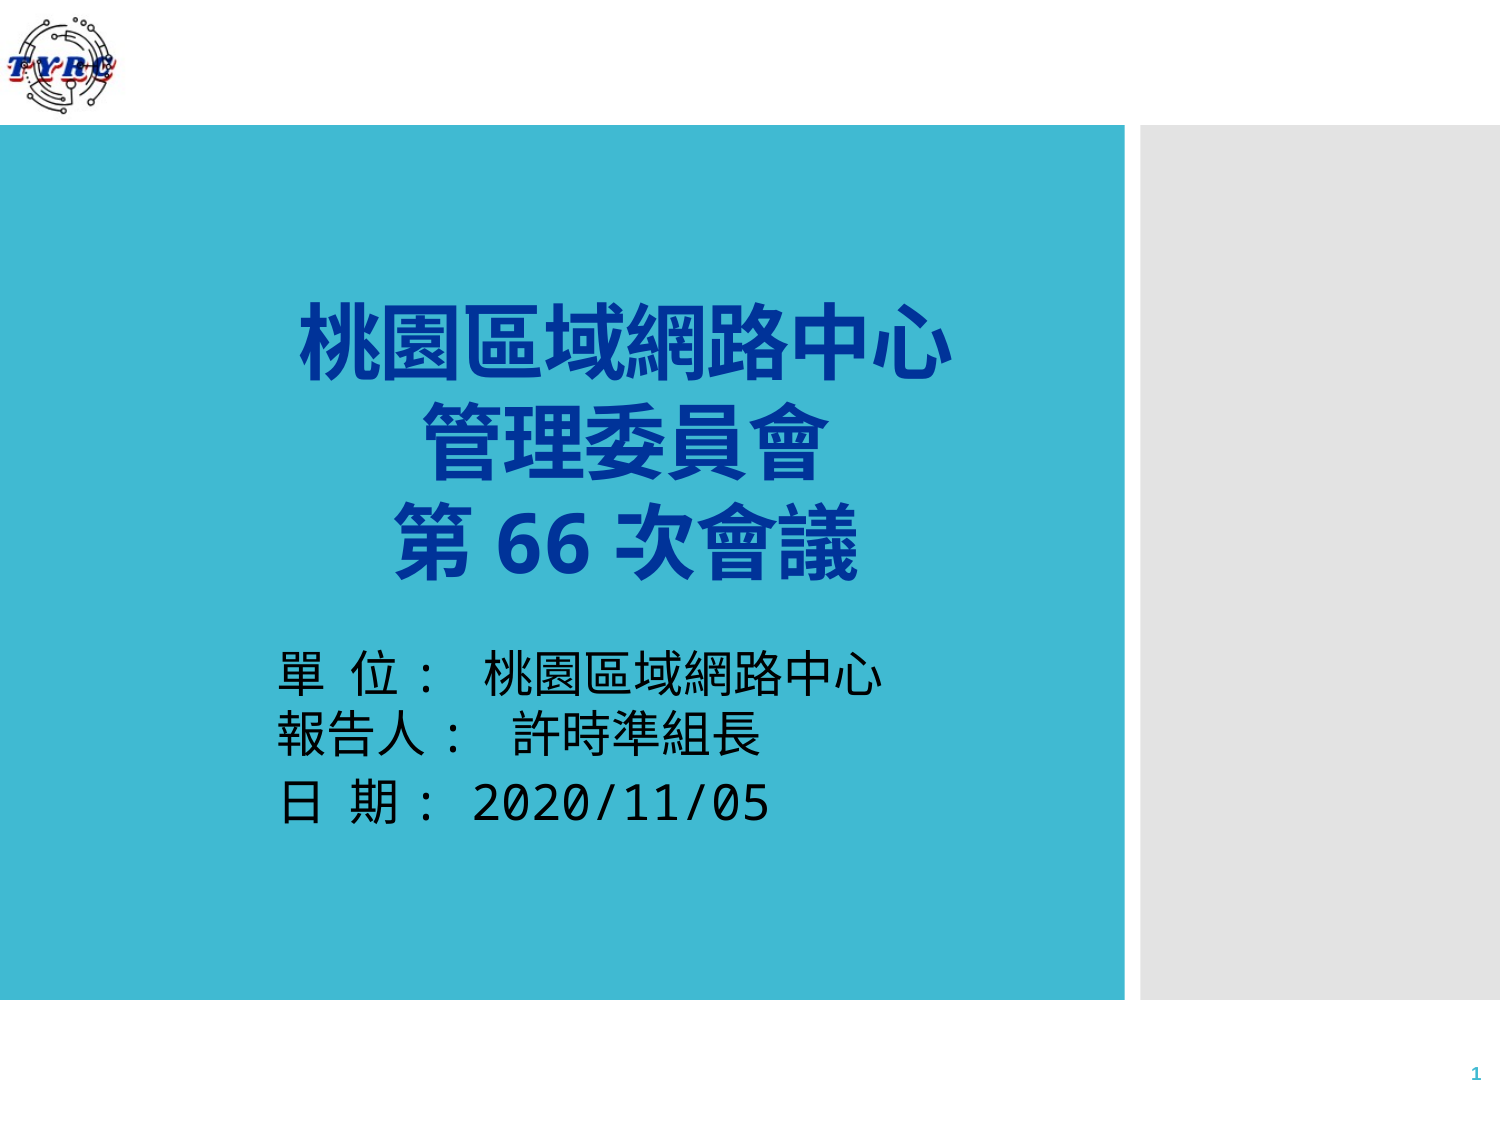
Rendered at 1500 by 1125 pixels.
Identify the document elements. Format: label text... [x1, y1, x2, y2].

slide_number 1 [1308, 1042, 1497, 1103]
picture [0, 5, 127, 122]
subtitle 單 位: 桃園區域網路中心 報告人: 許時準組長 日 期: 2020/11/05 [261, 574, 1158, 711]
title 桃園區域網路中心 管理委員會 第66次會議 [131, 213, 1120, 747]
